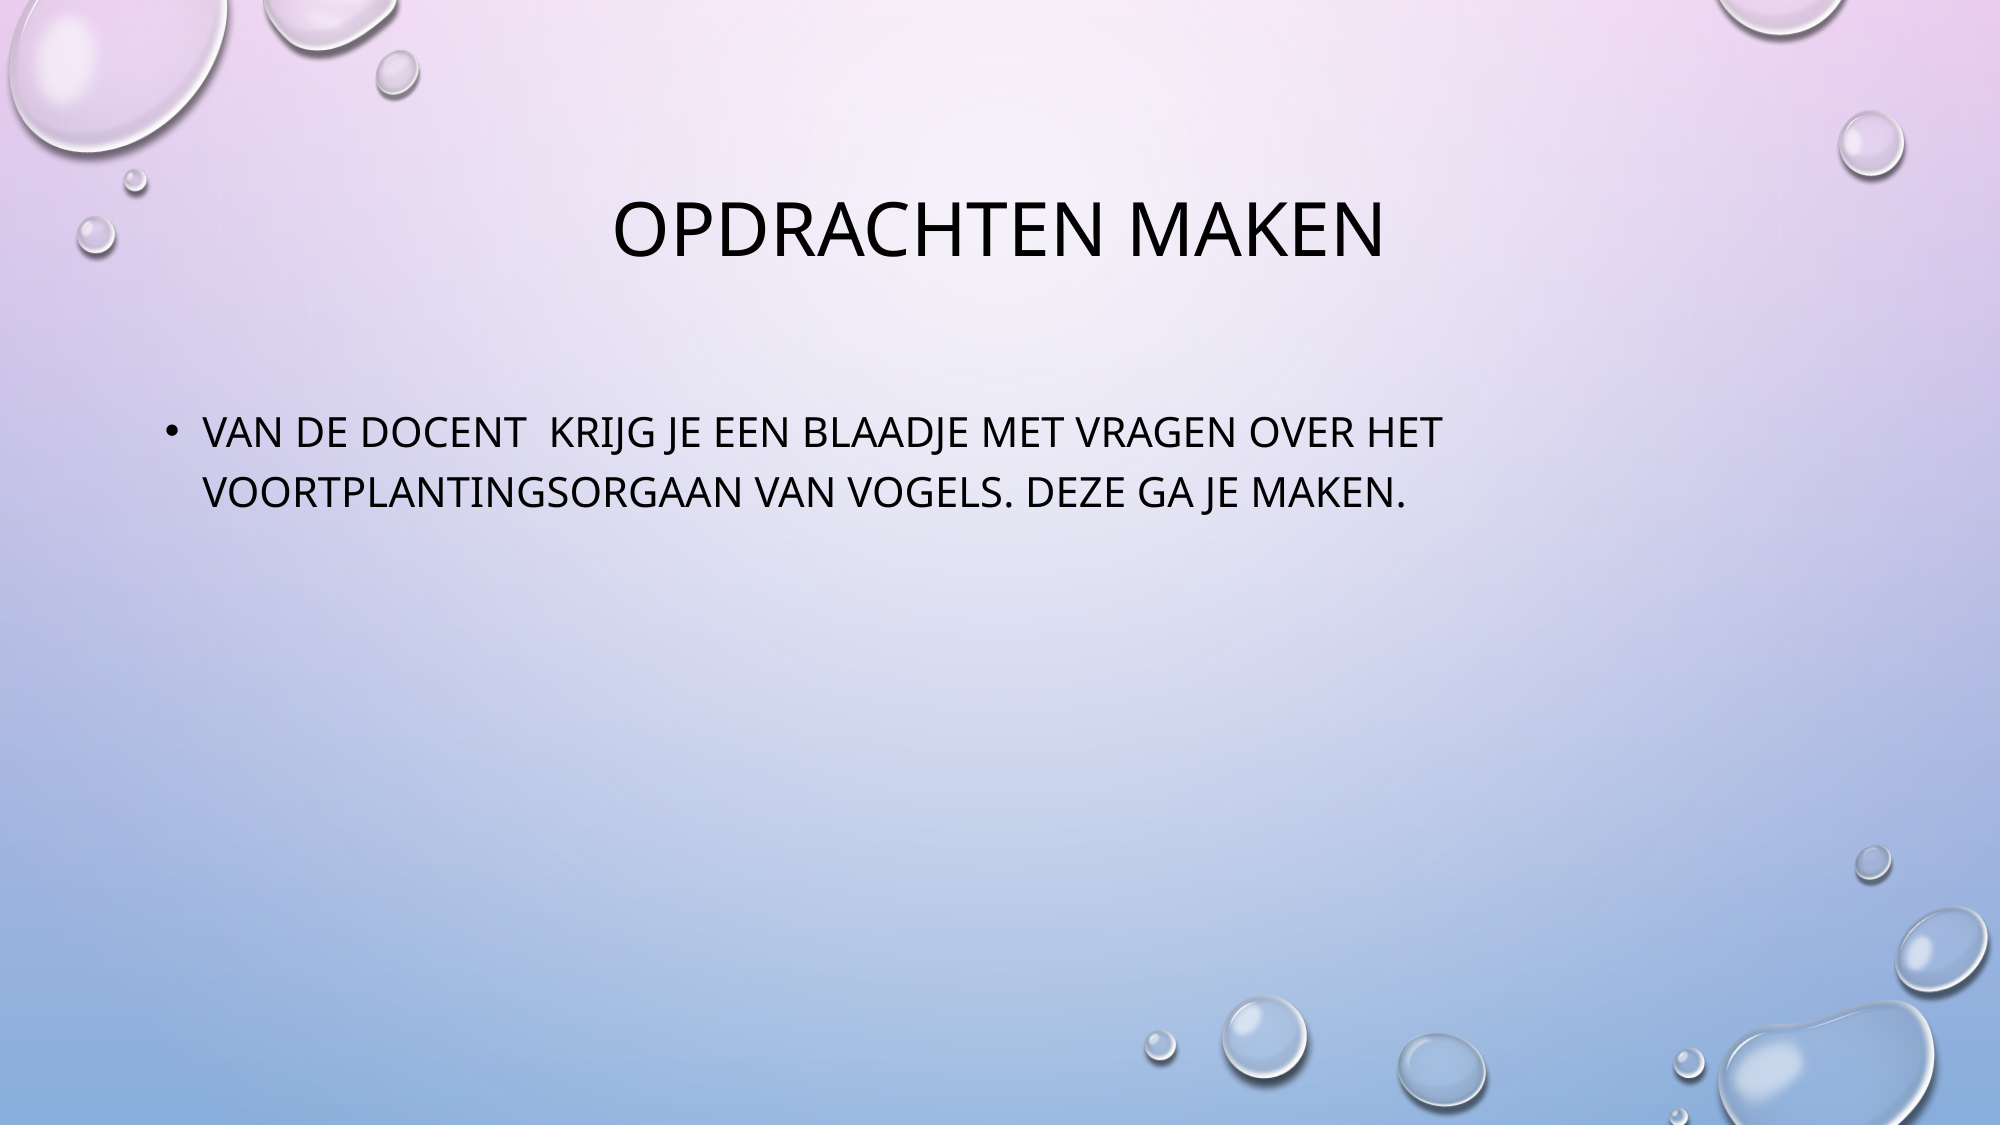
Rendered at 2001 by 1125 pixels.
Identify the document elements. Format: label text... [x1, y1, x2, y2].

picture [0, 0, 2000, 1125]
list Van de docent krijg je een blaadje met vragen over het voortplantingsorgaan van vogels. Deze ga je maken. [149, 388, 1850, 950]
title Opdrachten maken [149, 101, 1851, 364]
